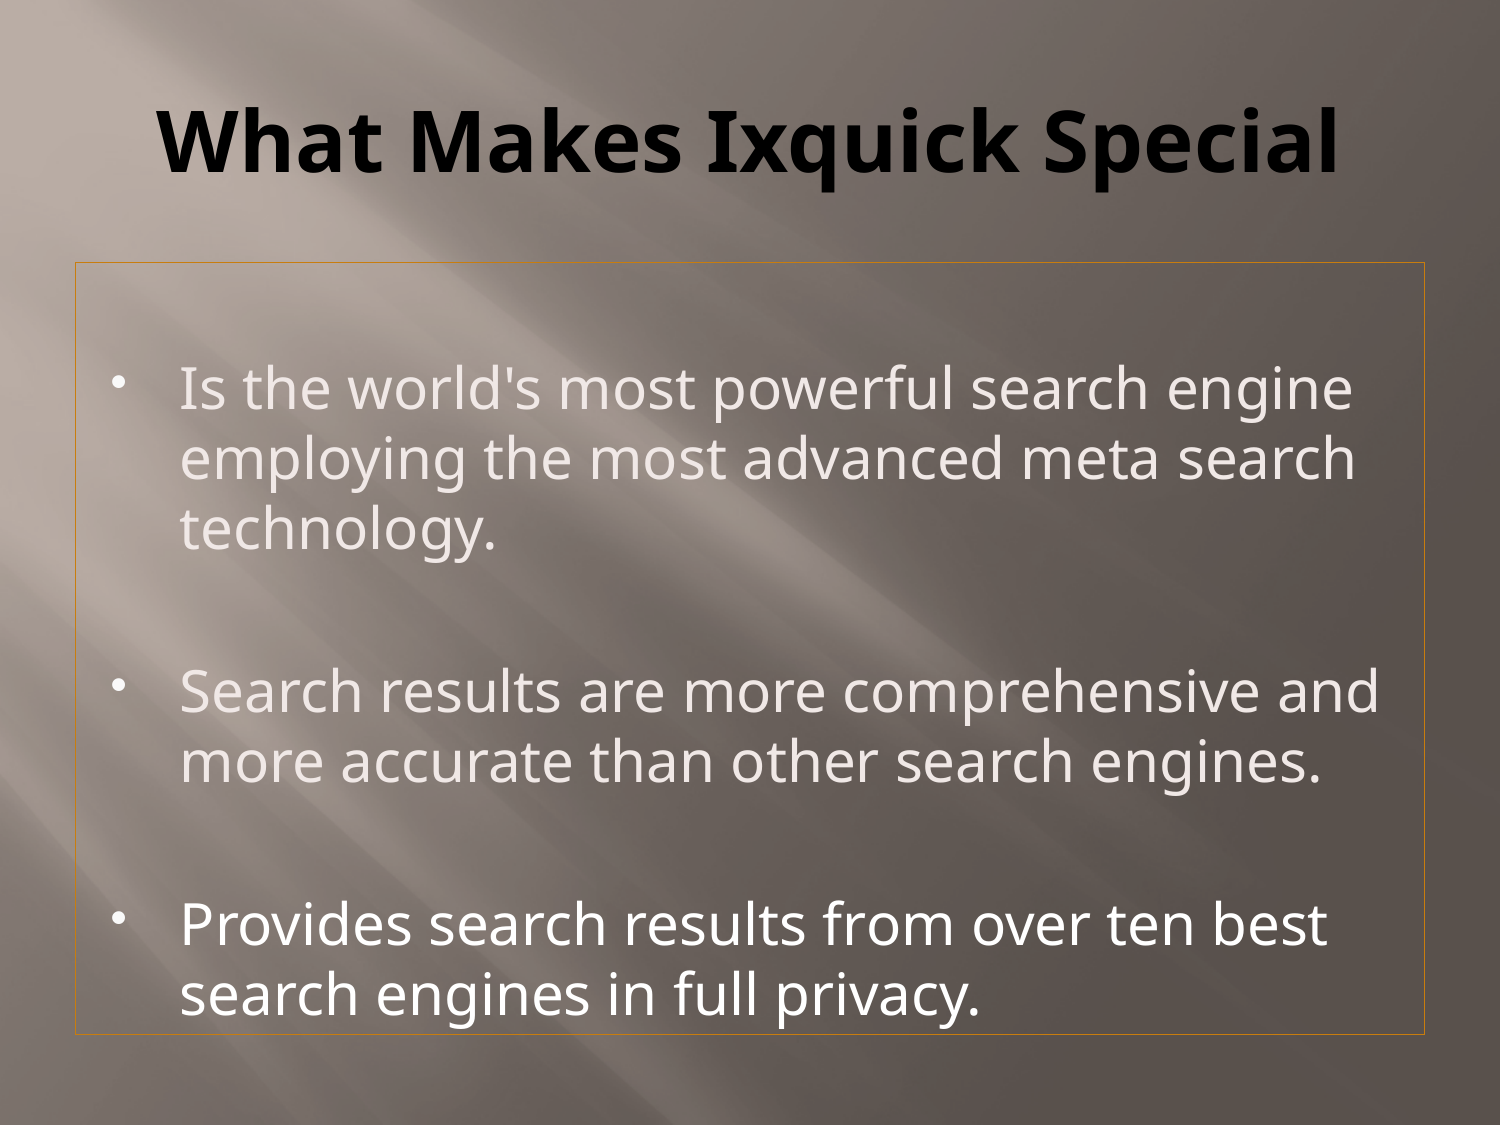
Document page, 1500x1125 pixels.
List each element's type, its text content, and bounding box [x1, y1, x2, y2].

title What Makes Ixquick Special [75, 45, 1425, 233]
list Is the world's most powerful search engine employing the most advanced meta search technology. Search results are more comprehensive and more accurate than other search engines. Provides search results from over ten best search engines in full privacy. [75, 262, 1425, 1035]
